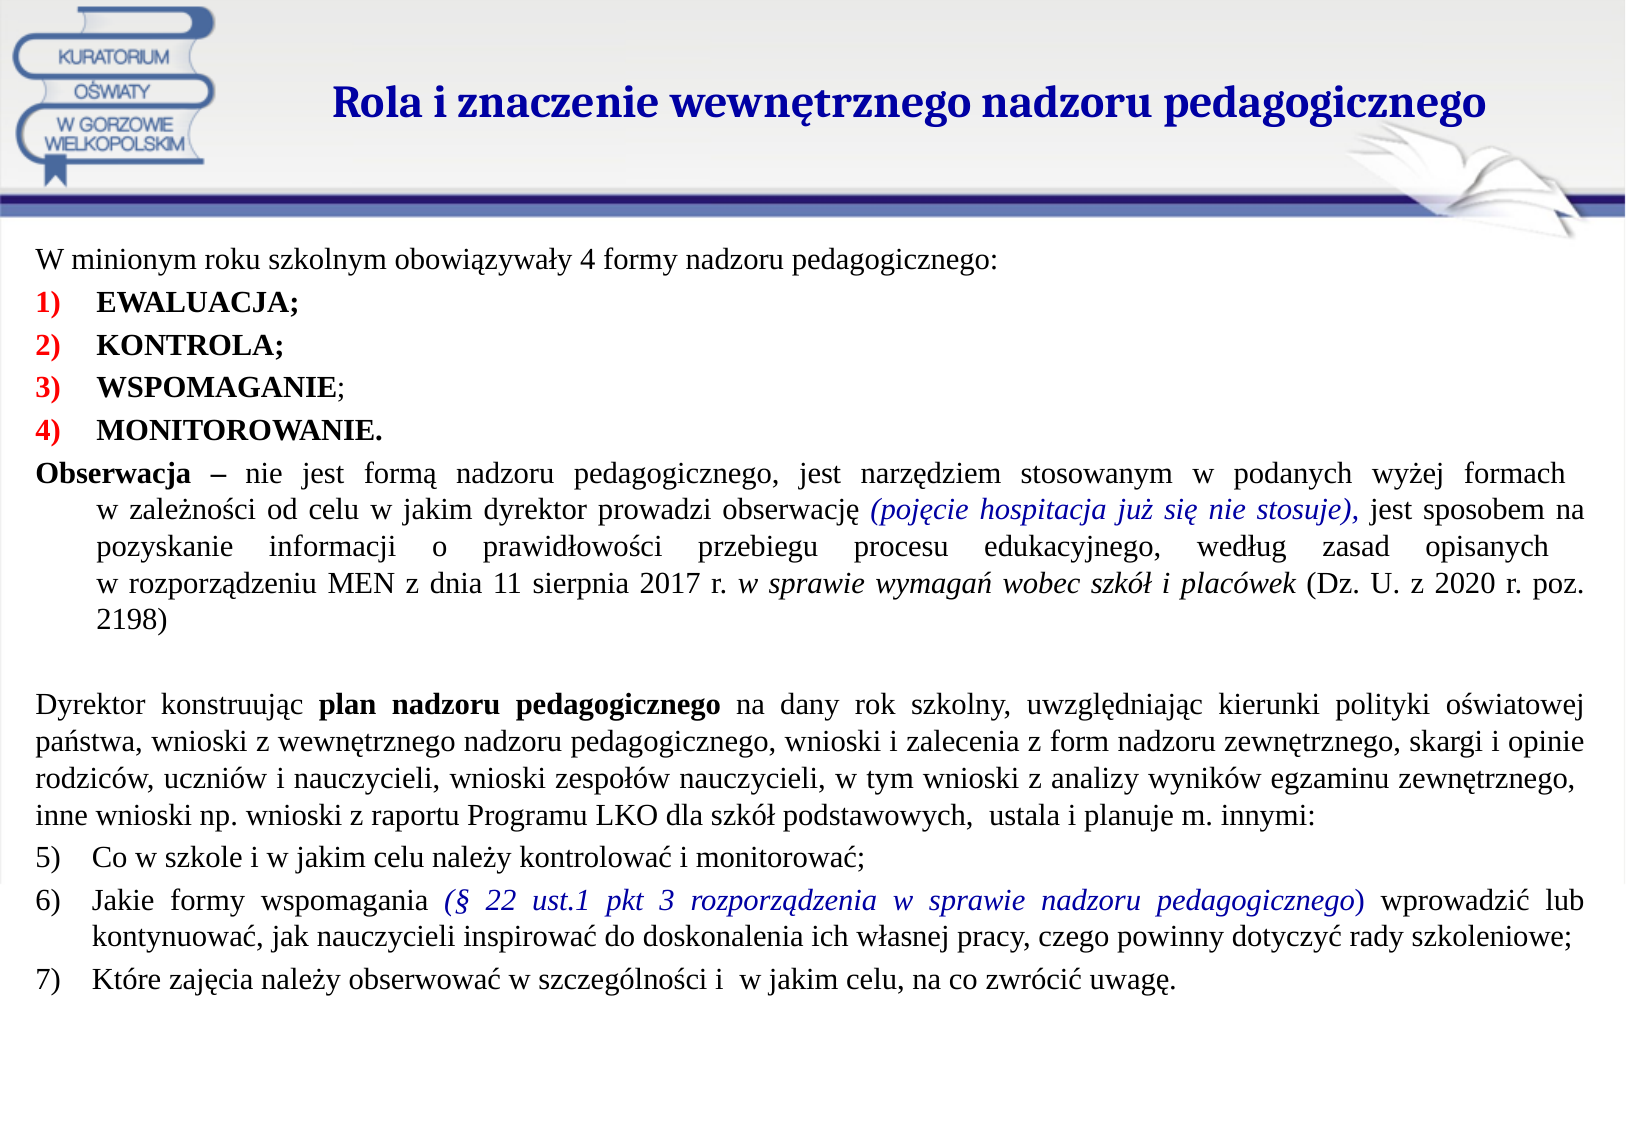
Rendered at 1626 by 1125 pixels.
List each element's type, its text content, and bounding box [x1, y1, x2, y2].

picture [0, 0, 1626, 1125]
title Rola i znaczenie wewnętrznego nadzoru pedagogicznego [317, 23, 1600, 176]
list W minionym roku szkolnym obowiązywały 4 formy nadzoru pedagogicznego: EWALUACJA; KONTROLA; WSPOMAGANIE; MONITOROWANIE. Obserwacja – nie jest formą nadzoru pedagogicznego, jest narzędziem stosowanym w podanych wyżej formach w zależności od celu w jakim dyrektor prowadzi obserwację (pojęcie hospitacja już się nie stosuje), jest sposobem na pozyskanie informacji o prawidłowości przebiegu procesu edukacyjnego, według zasad opisanych w rozporządzeniu MEN z dnia 11 sierpnia 2017 r. w sprawie wymagań wobec szkół i placówek (Dz. U. z 2020 r. poz. 2198) Dyrektor konstruując plan nadzoru pedagogicznego na dany rok szkolny, uwzględniając kierunki polityki oświatowej państwa, wnioski z wewnętrznego nadzoru pedagogicznego, wnioski i zalecenia z form nadzoru zewnętrznego, skargi i opinie rodziców, uczniów i nauczycieli, wnioski zespołów nauczycieli, w tym wnioski z analizy wyników egzaminu zewnętrznego, inne wnioski np. wnioski z raportu Programu LKO dla szkół podstawowych, ustala i planuje m. innymi: Co w szkole i w jakim celu należy kontrolować i monitorować; Jakie formy wspomagania (§ 22 ust.1 pkt 3 rozporządzenia w sprawie nadzoru pedagogicznego) wprowadzić lub kontynuować, jak nauczycieli inspirować do doskonalenia ich własnej pracy, czego powinny dotyczyć rady szkoleniowe; Które zajęcia należy obserwować w szczególności i w jakim celu, na co zwrócić uwagę. [20, 231, 1600, 1094]
